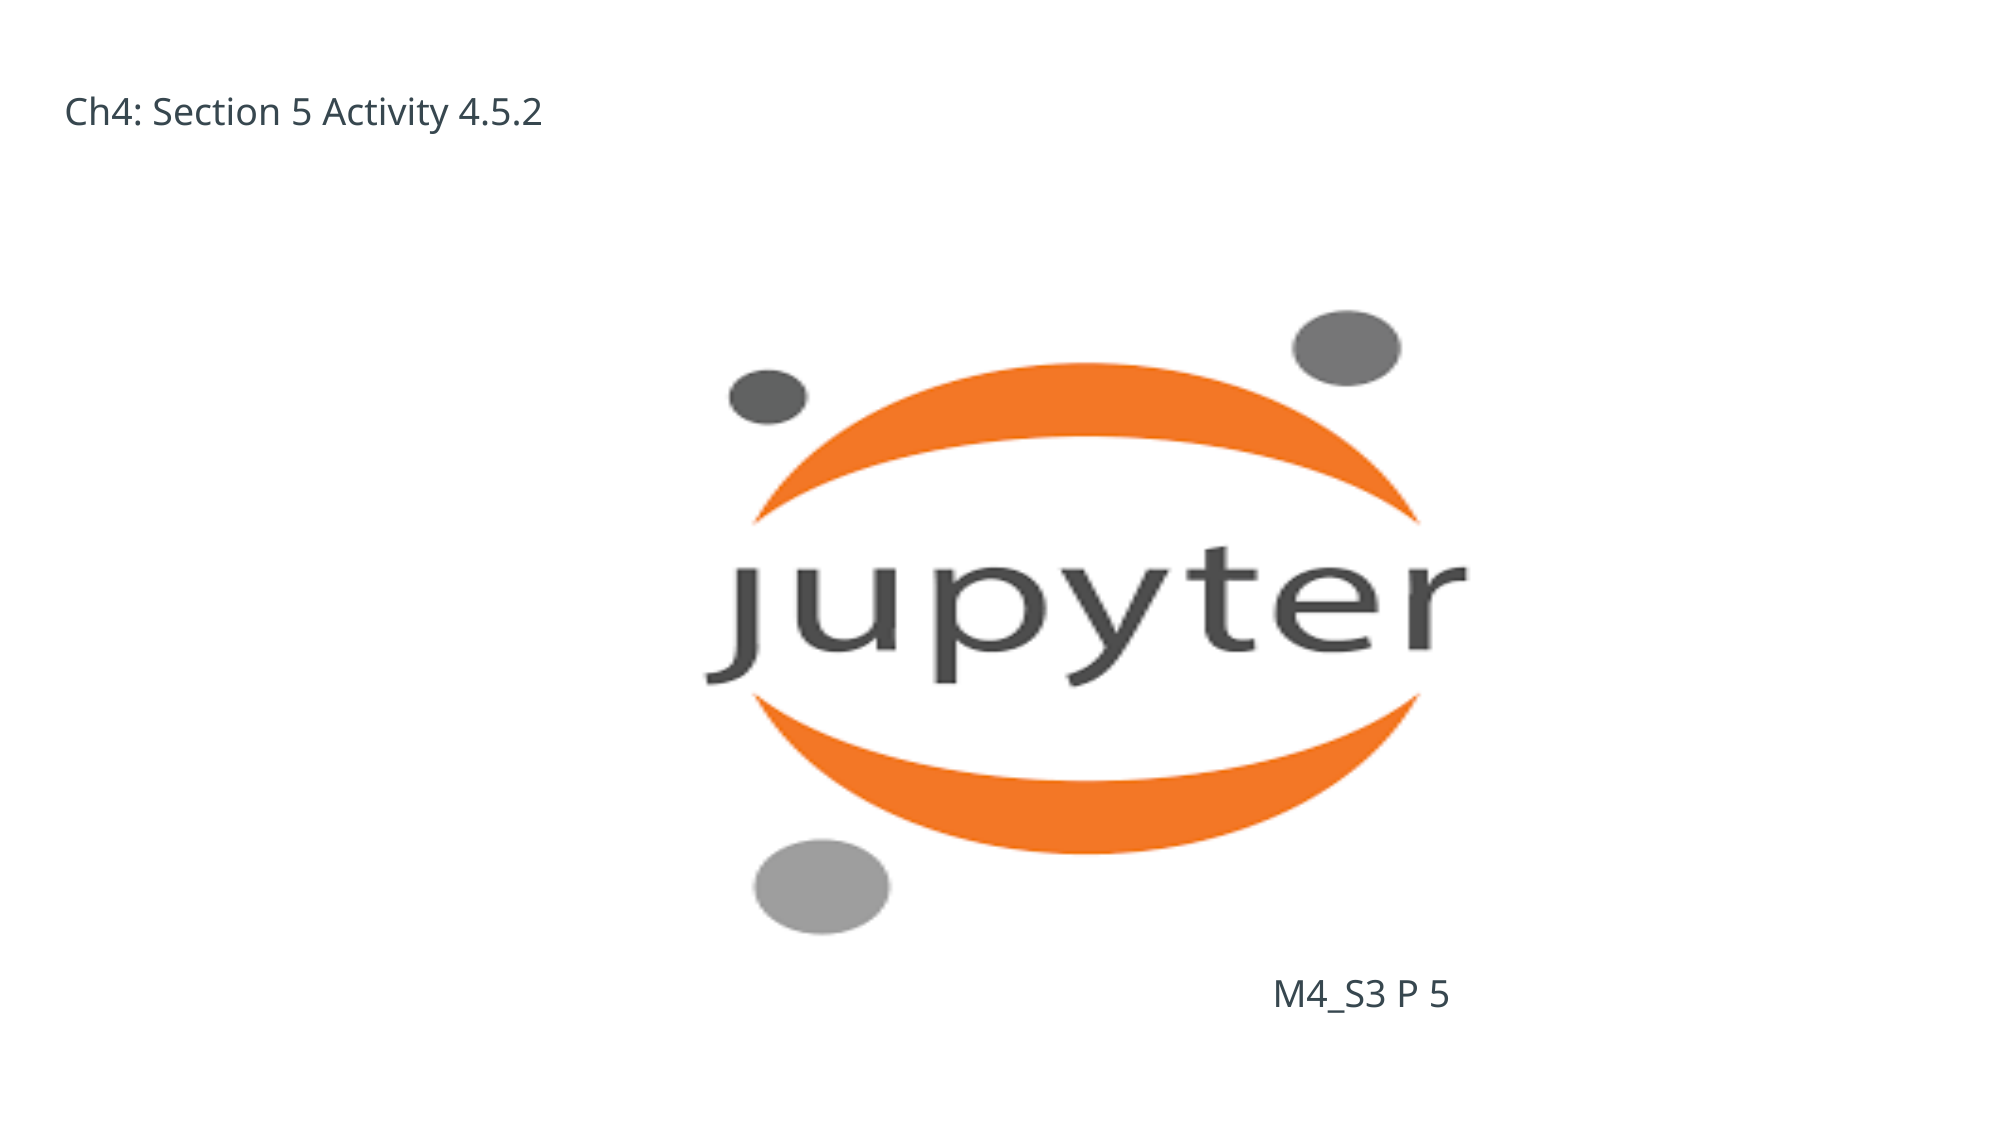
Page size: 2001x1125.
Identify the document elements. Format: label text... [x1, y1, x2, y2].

text_box M4_S3 P 5 [1257, 962, 2000, 1023]
picture [697, 302, 1482, 939]
text_box Ch4: Section 5 Activity 4.5.2 [49, 80, 1049, 141]
